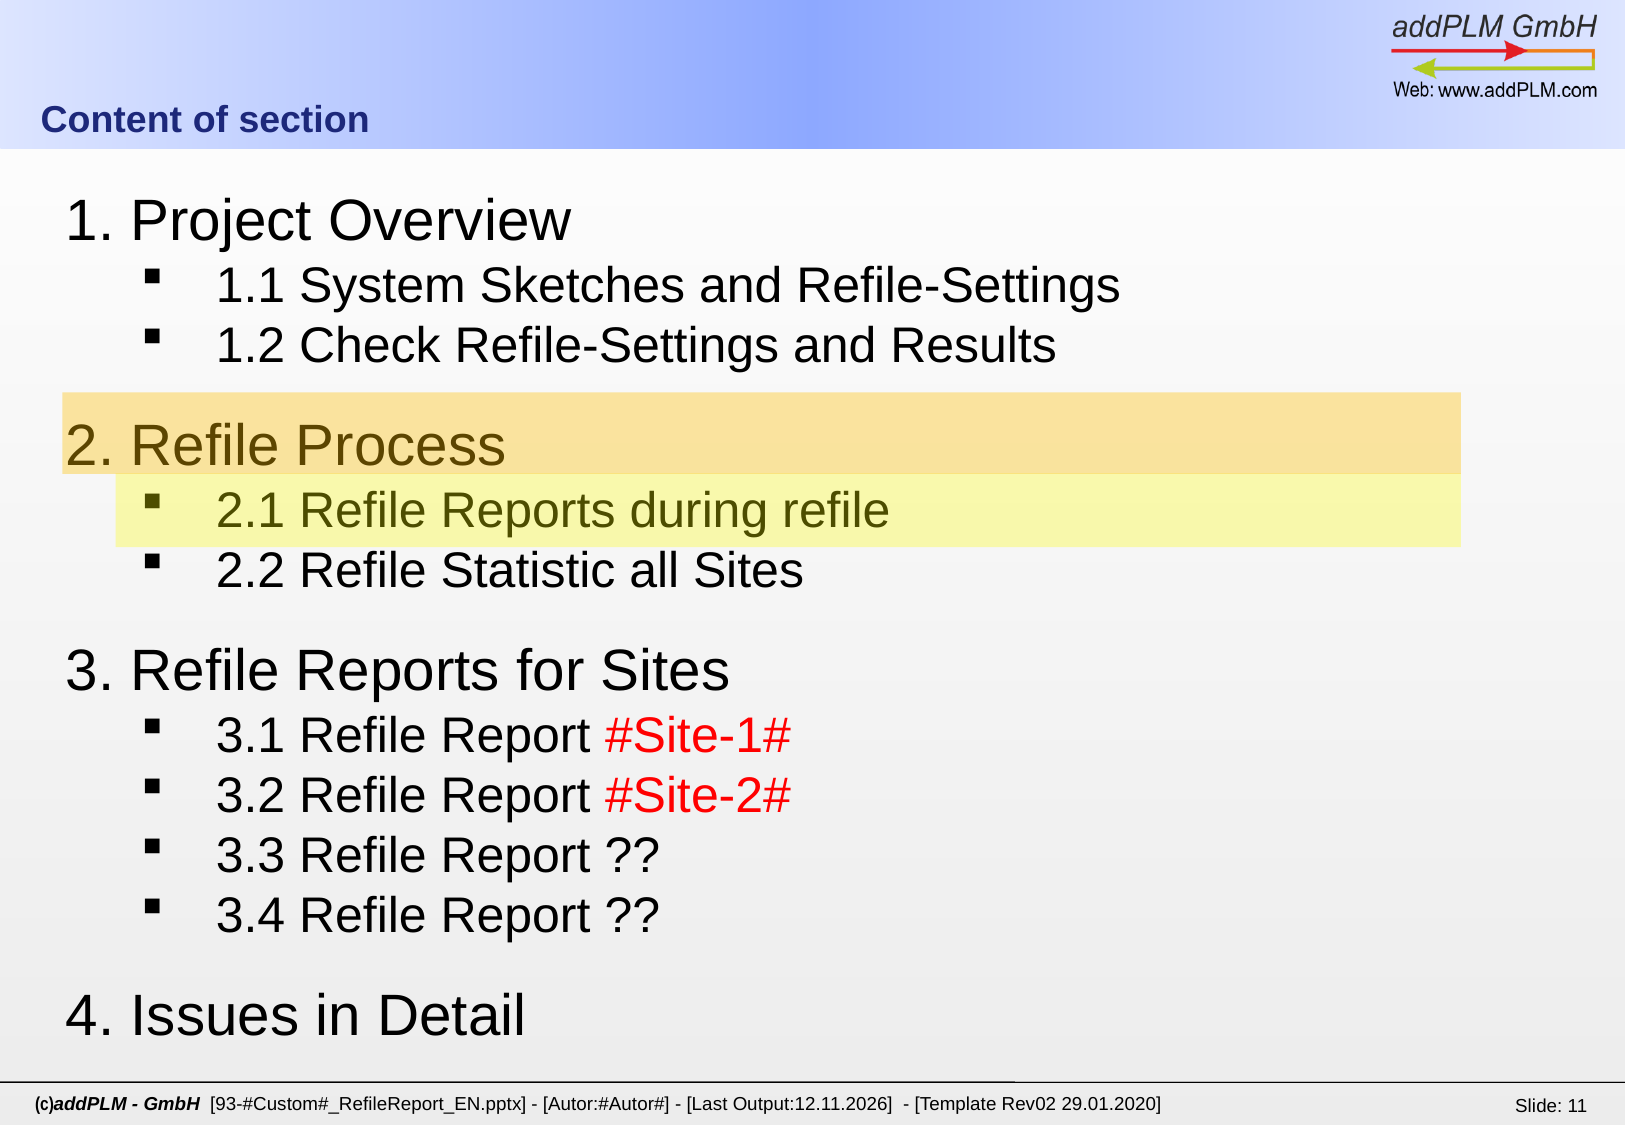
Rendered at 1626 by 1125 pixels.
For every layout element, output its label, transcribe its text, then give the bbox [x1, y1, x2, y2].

text_box [115, 474, 1461, 548]
picture [1391, 14, 1597, 97]
title Content of section [40, 67, 1582, 131]
text_box [62, 392, 1461, 474]
